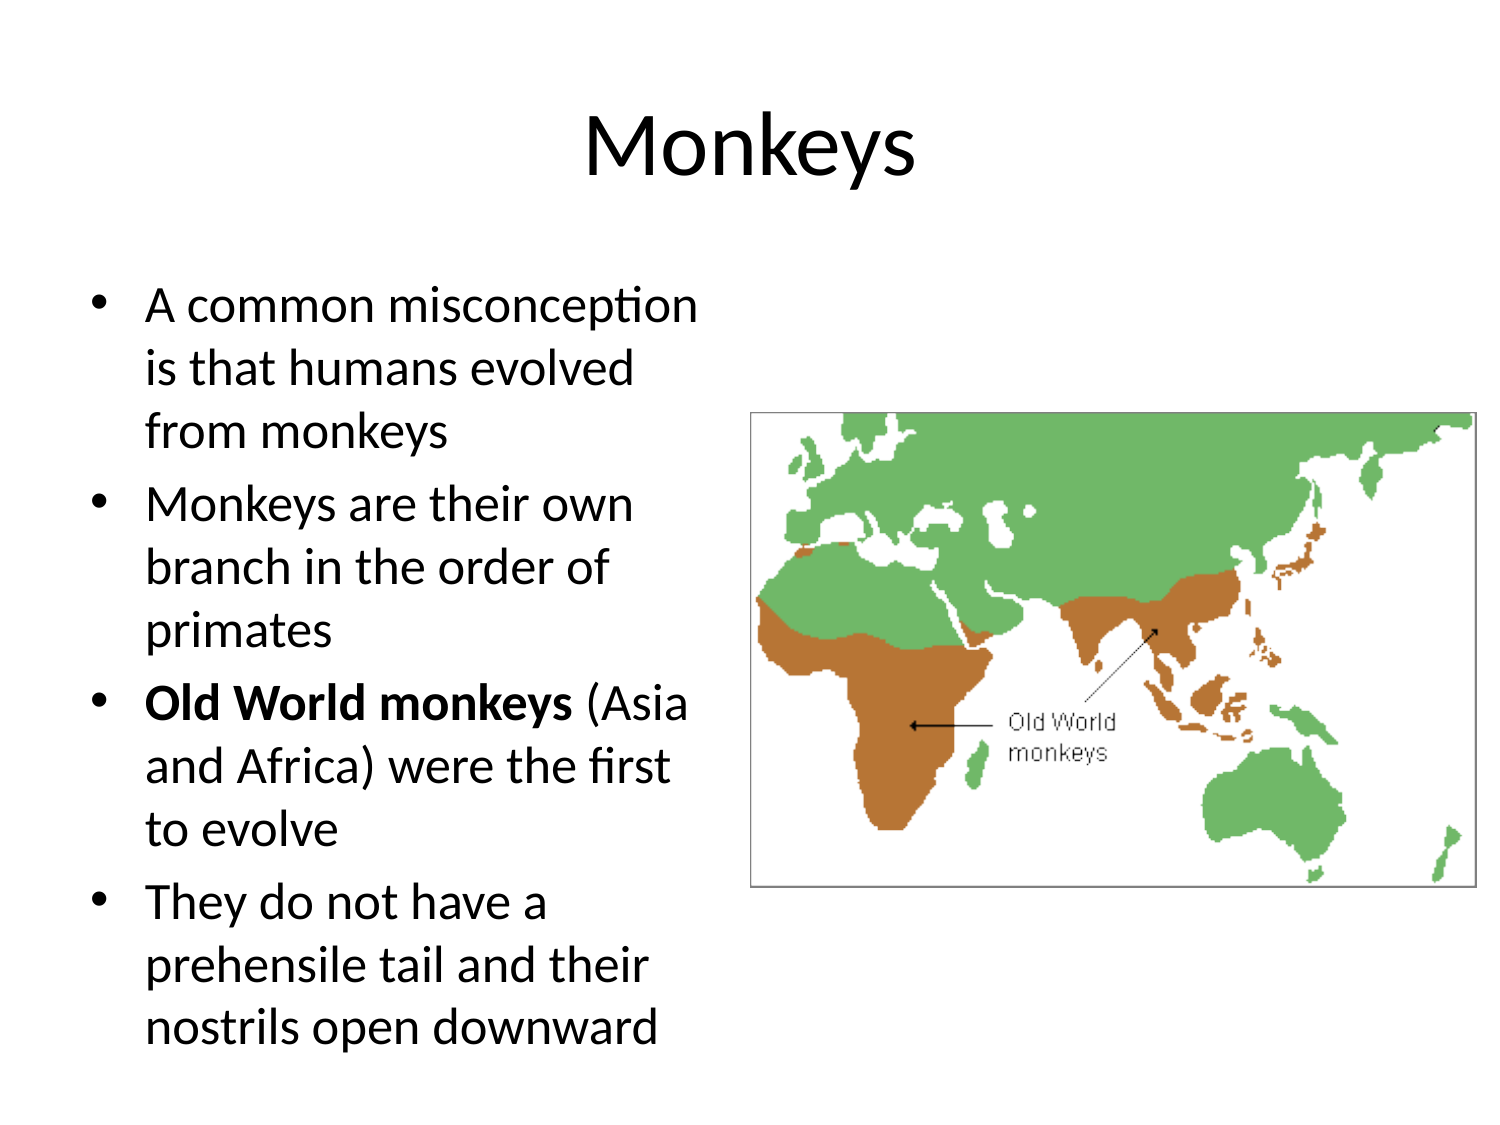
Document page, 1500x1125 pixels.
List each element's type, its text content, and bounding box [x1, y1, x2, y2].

list A common misconception is that humans evolved from monkeys Monkeys are their own branch in the order of primates Old World monkeys (Asia and Africa) were the first to evolve They do not have a prehensile tail and their nostrils open downward [75, 262, 738, 1075]
picture [749, 412, 1477, 888]
title Monkeys [75, 45, 1425, 233]
